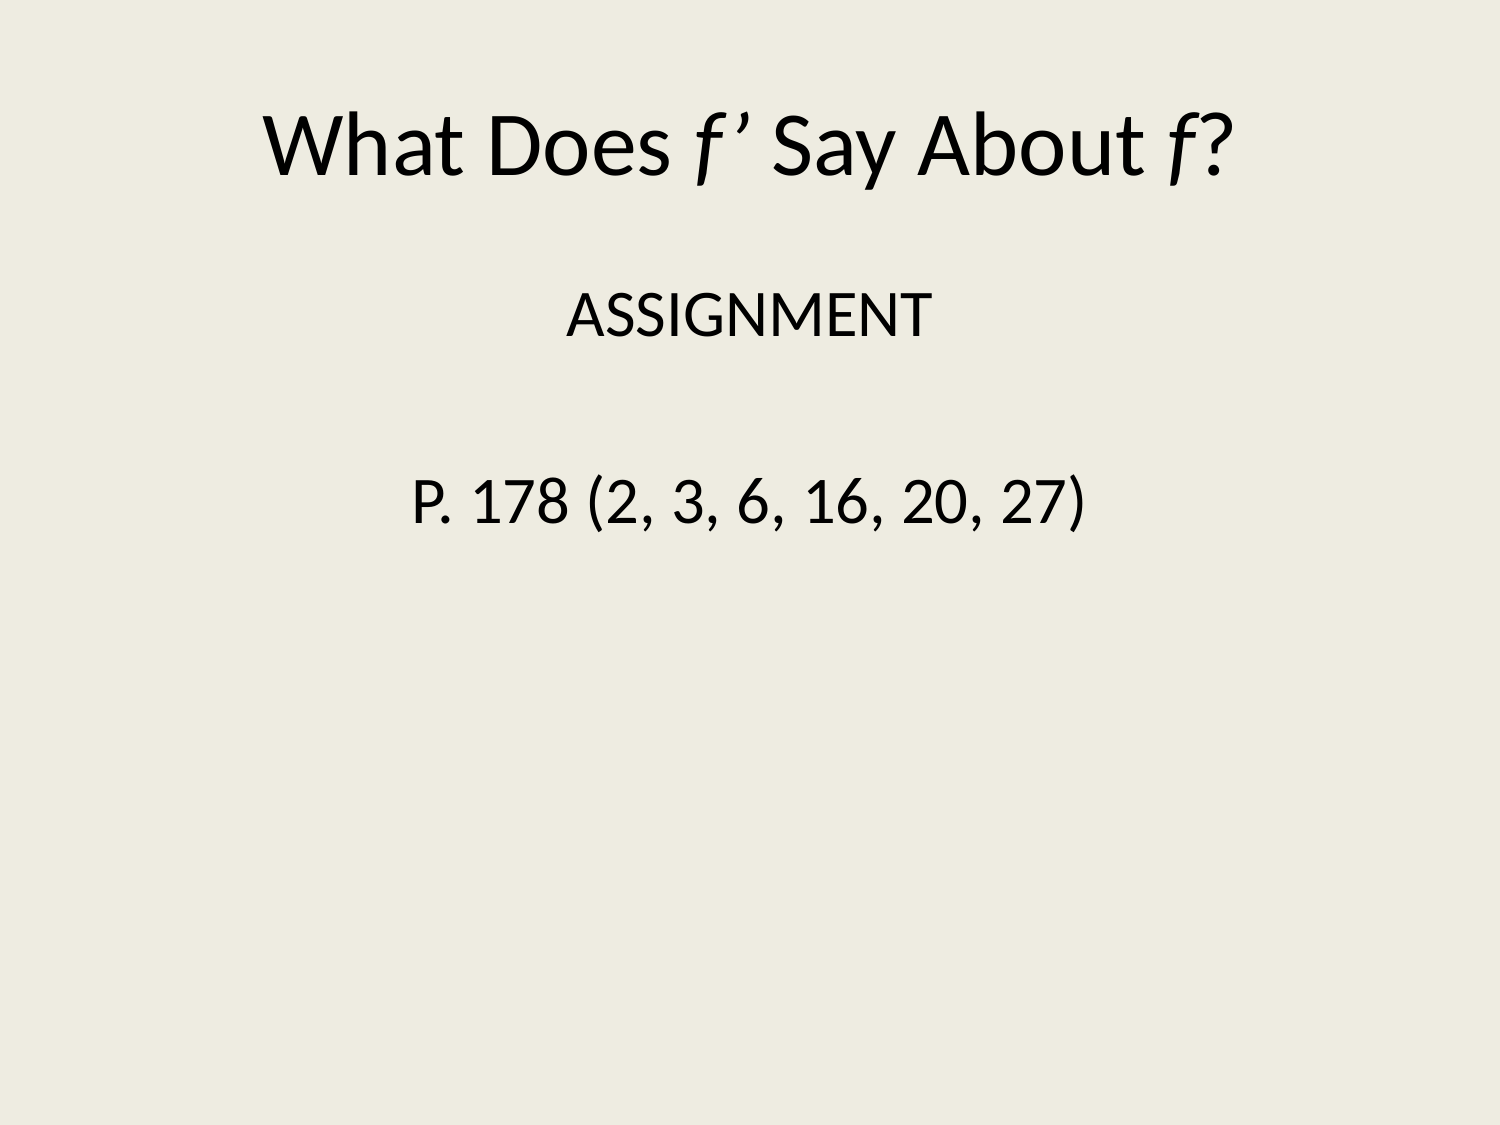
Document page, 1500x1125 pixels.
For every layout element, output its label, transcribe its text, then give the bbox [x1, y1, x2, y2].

list ASSIGNMENT P. 178 (2, 3, 6, 16, 20, 27) [75, 262, 1425, 1005]
title What Does f’ Say About f? [75, 45, 1425, 233]
